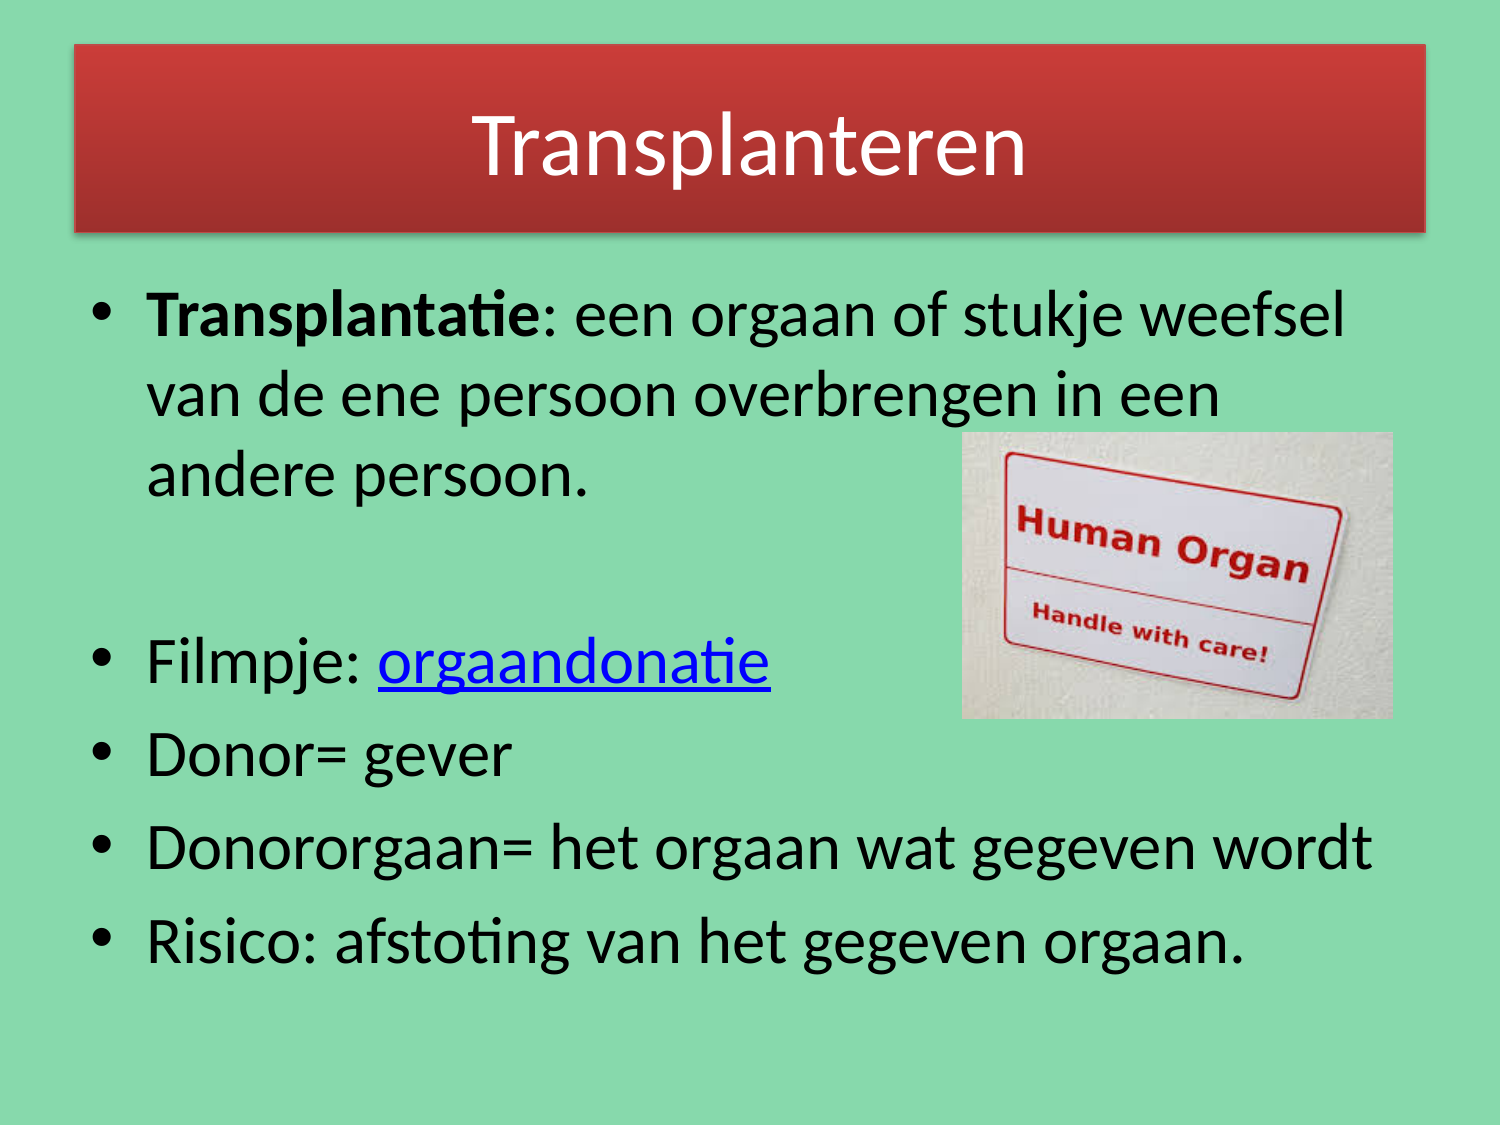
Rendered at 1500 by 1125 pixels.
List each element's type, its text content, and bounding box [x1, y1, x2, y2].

title Transplanteren [74, 44, 1426, 233]
list Transplantatie: een orgaan of stukje weefsel van de ene persoon overbrengen in een andere persoon. Filmpje: orgaandonatie Donor= gever Donororgaan= het orgaan wat gegeven wordt Risico: afstoting van het gegeven orgaan. [75, 262, 1425, 1005]
picture [962, 432, 1393, 719]
